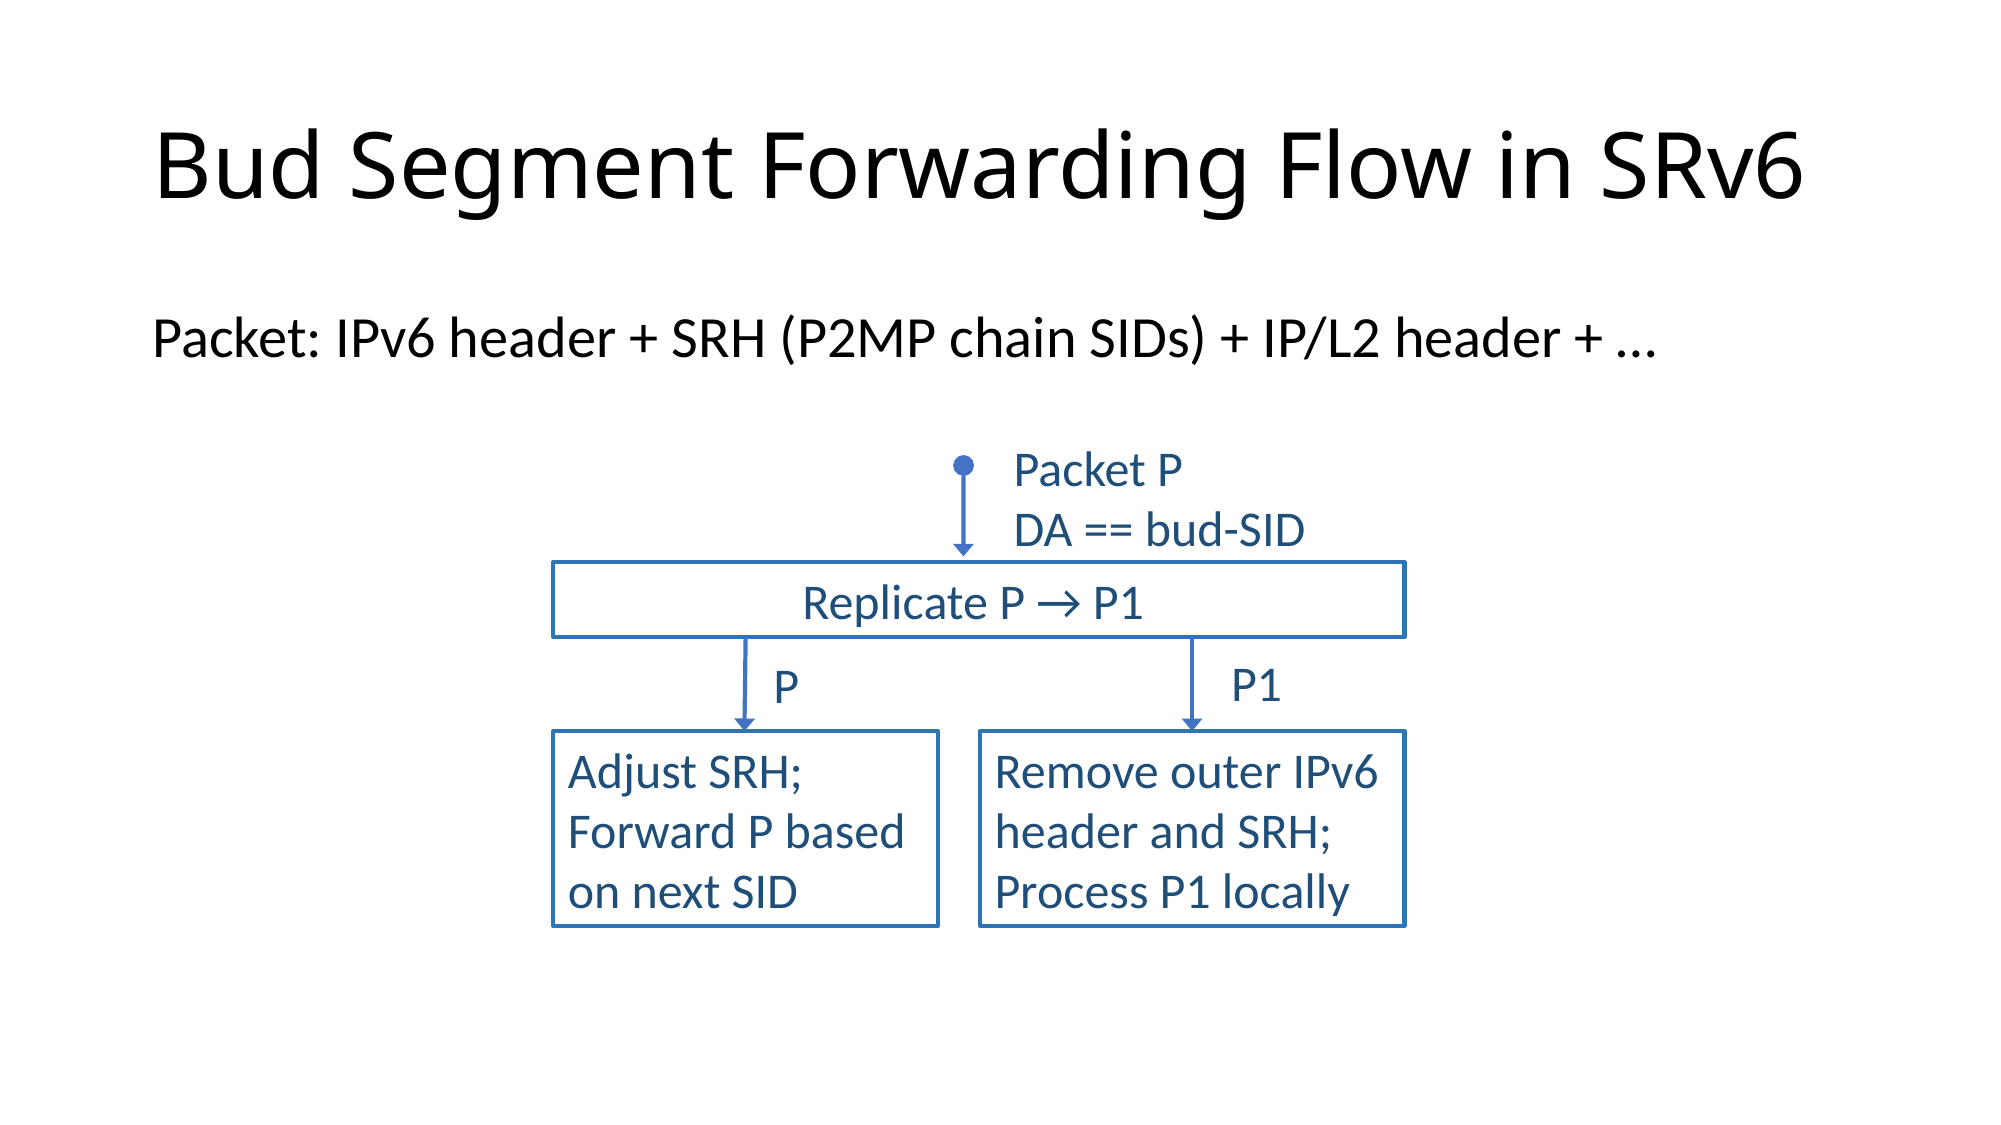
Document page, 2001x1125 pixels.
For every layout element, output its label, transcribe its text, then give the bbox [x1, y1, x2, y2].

text_box Replicate P → P1 [553, 562, 1405, 637]
text_box P1 [1216, 644, 1298, 719]
text_box Adjust SRH; Forward P based on next SID [553, 731, 938, 926]
text_box Packet: IPv6 header + SRH (P2MP chain SIDs) + IP/L2 header + … [137, 299, 1863, 406]
text_box Remove outer IPv6 header and SRH; Process P1 locally [979, 731, 1405, 926]
title Bud Segment Forwarding Flow in SRv6 [137, 59, 1863, 278]
text_box Packet P DA == bud-SID [998, 428, 1608, 564]
text_box P [746, 646, 827, 722]
